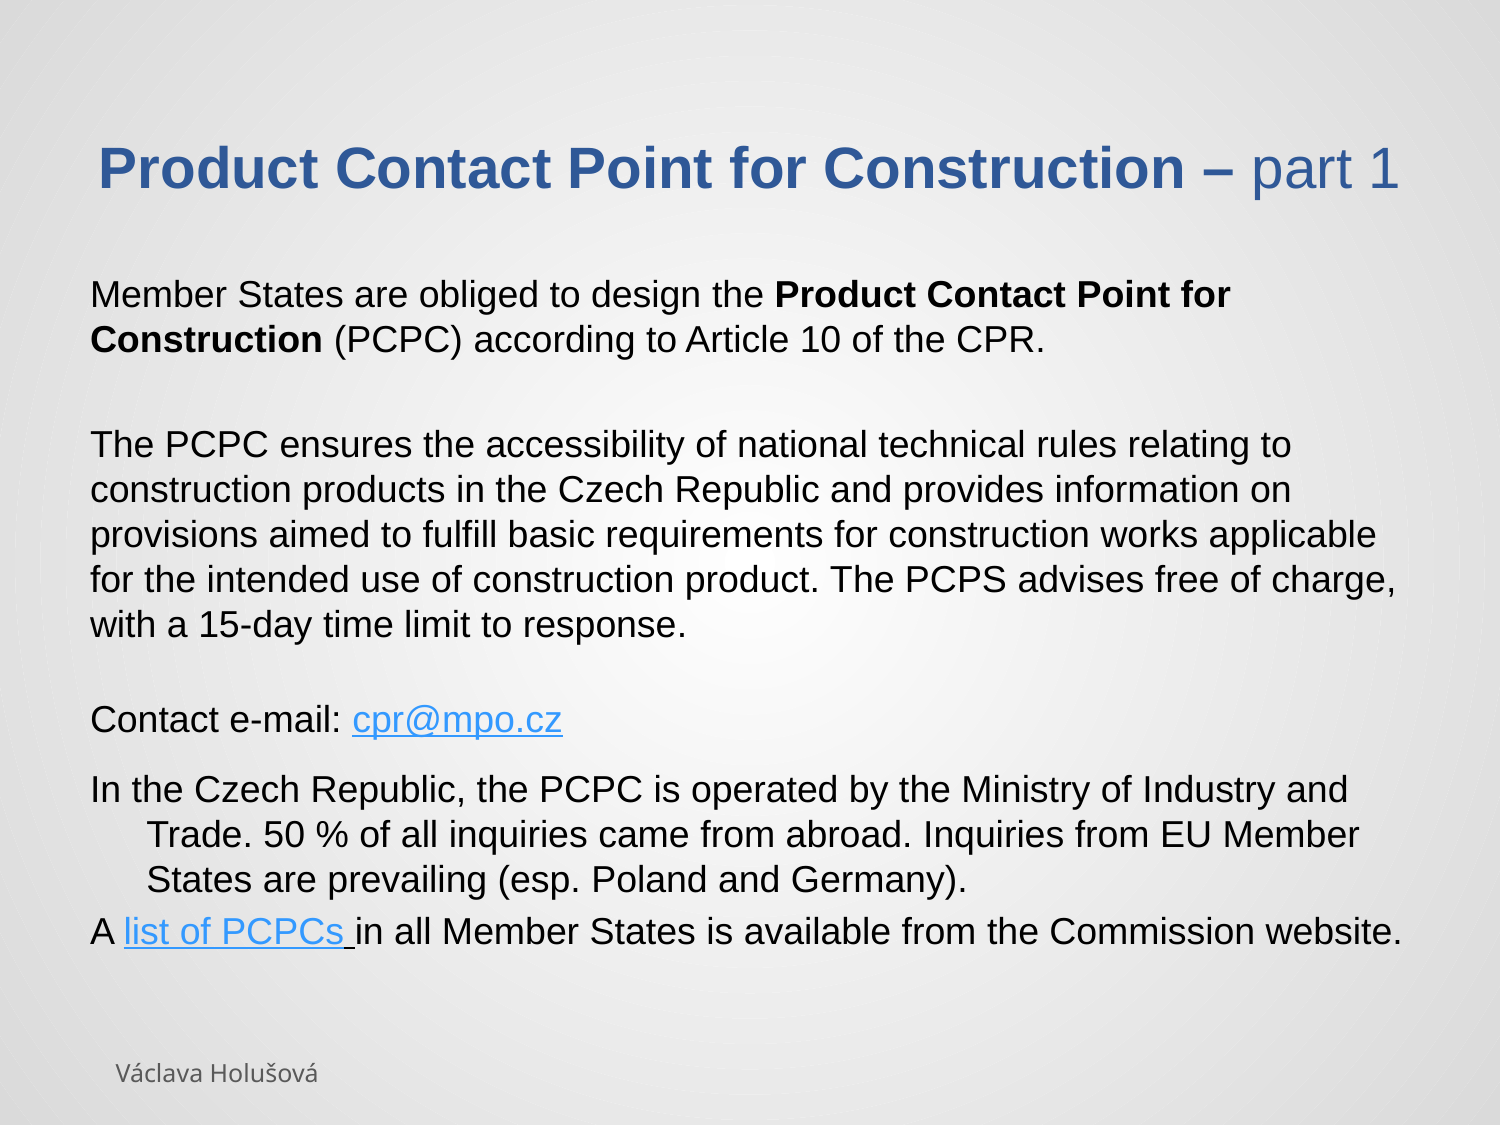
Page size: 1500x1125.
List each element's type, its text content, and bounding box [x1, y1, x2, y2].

title Product Contact Point for Construction – part 1 [75, 0, 1425, 209]
footer Václava Holušová [108, 1042, 576, 1103]
list Member States are obliged to design the Product Contact Point for Construction (PCPC) according to Article 10 of the CPR. The PCPC ensures the accessibility of national technical rules relating to construction products in the Czech Republic and provides information on provisions aimed to fulfill basic requirements for construction works applicable for the intended use of construction product. The PCPS advises free of charge, with a 15-day time limit to response. Contact e-mail: cpr@mpo.cz In the Czech Republic, the PCPC is operated by the Ministry of Industry and Trade. 50 % of all inquiries came from abroad. Inquiries from EU Member States are prevailing (esp. Poland and Germany). A list of PCPCs in all Member States is available from the Commission website. [75, 262, 1425, 1005]
